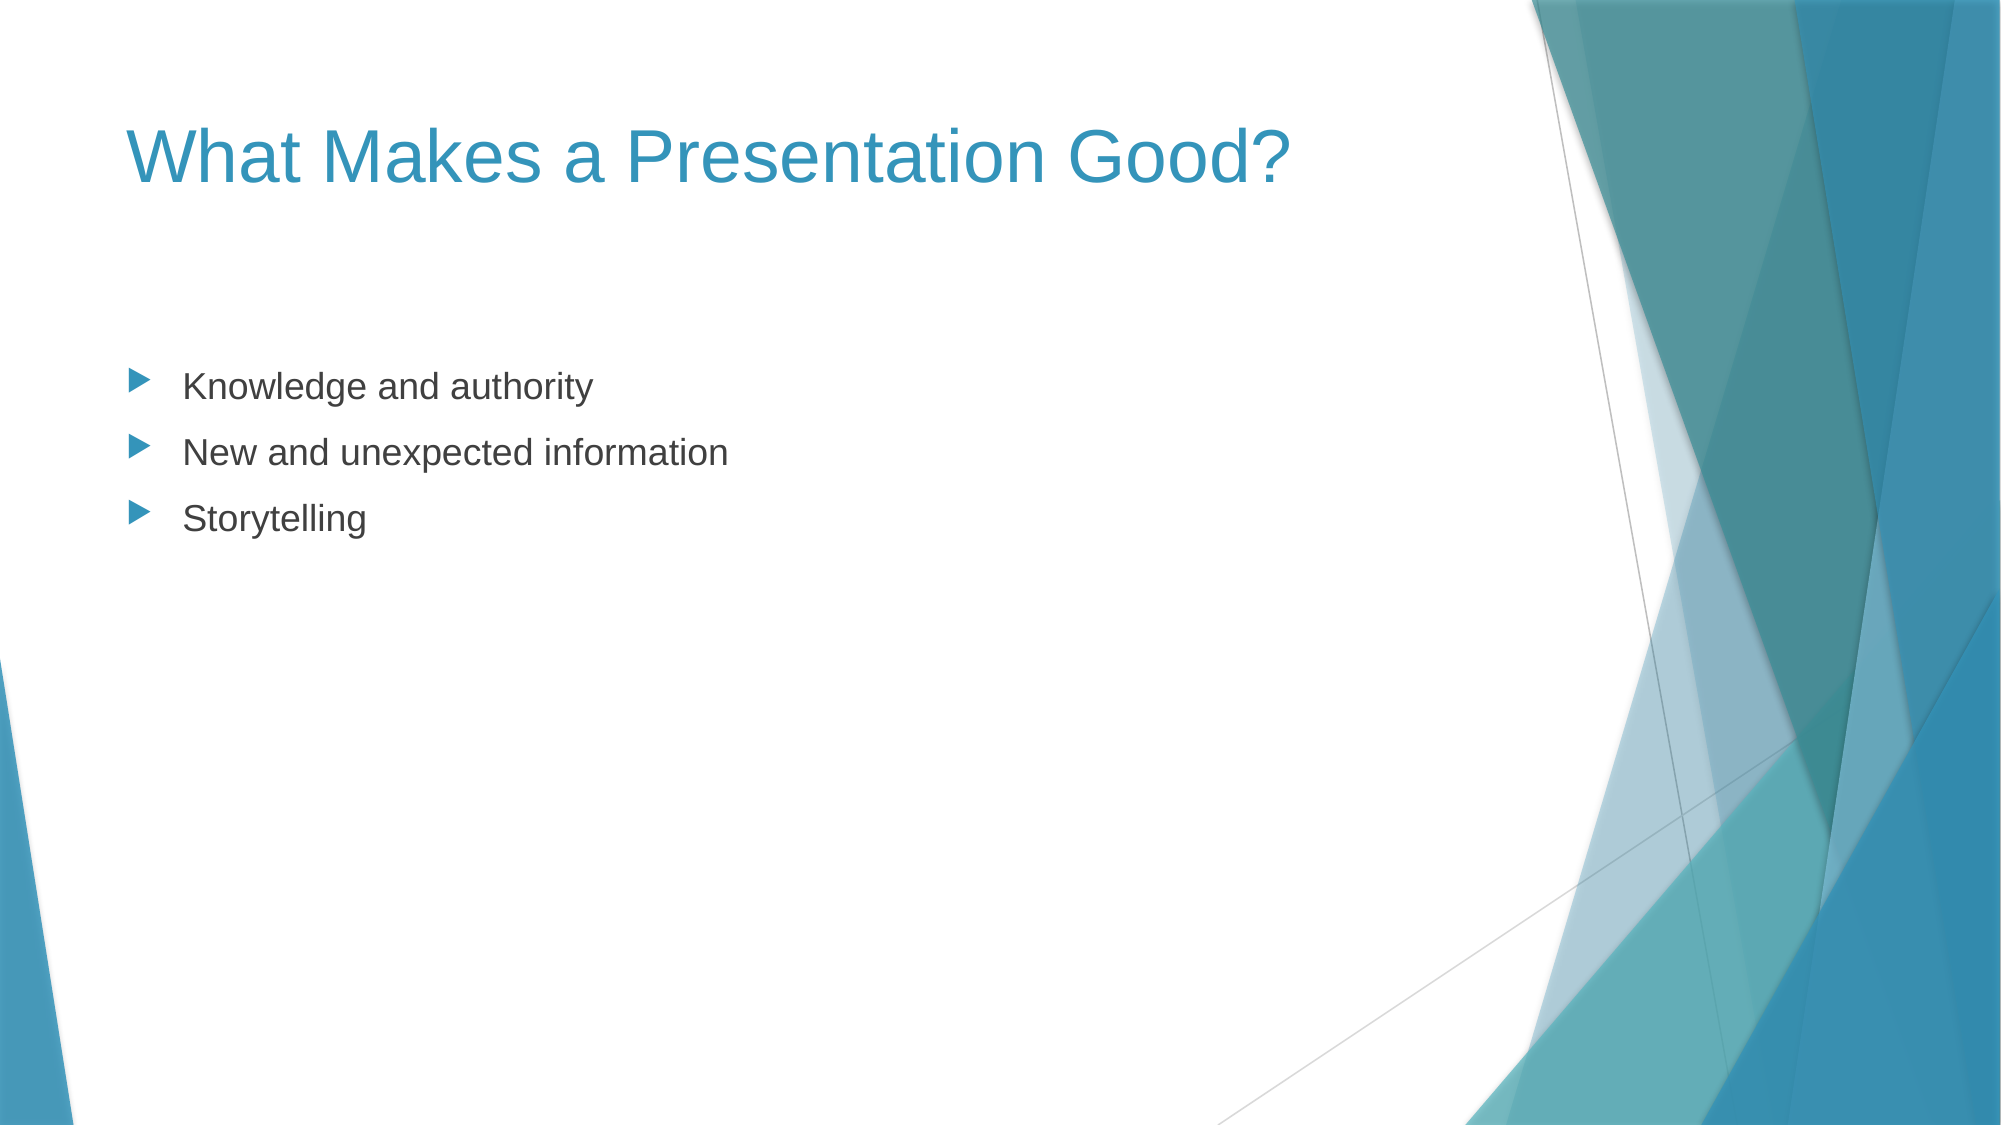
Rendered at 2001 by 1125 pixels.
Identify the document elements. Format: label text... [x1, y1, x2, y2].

title What Makes a Presentation Good? [111, 99, 1753, 317]
list Knowledge and authority New and unexpected information Storytelling [111, 354, 1753, 992]
